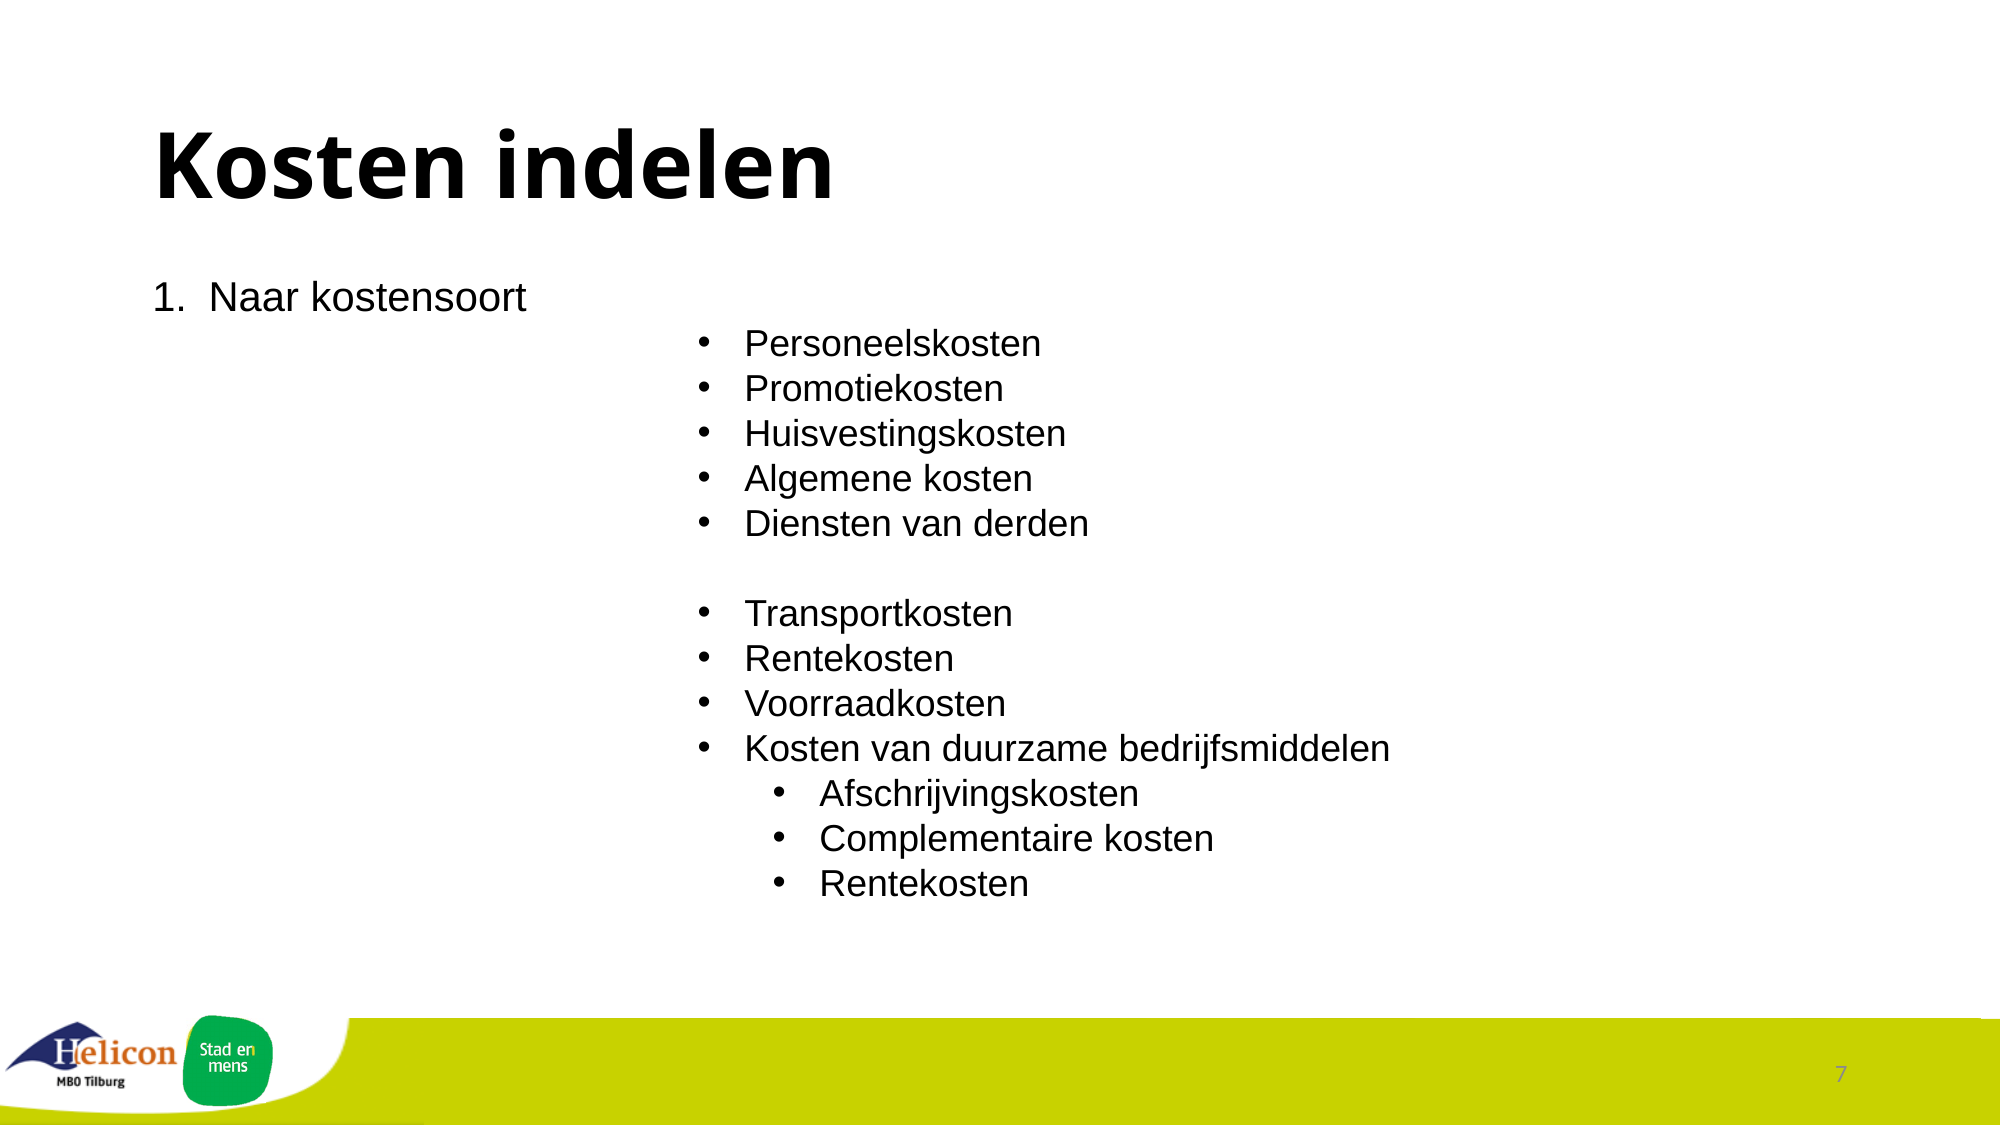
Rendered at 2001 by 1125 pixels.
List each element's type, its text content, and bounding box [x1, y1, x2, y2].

text_box Naar kostensoort [137, 262, 1139, 377]
title Kosten indelen [137, 59, 1863, 278]
picture [0, 1013, 424, 1125]
text_box Personeelskosten Promotiekosten Huisvestingskosten Algemene kosten Diensten van derden Transportkosten Rentekosten Voorraadkosten Kosten van duurzame bedrijfsmiddelen Afschrijvingskosten Complementaire kosten Rentekosten [682, 311, 1684, 1002]
slide_number 7 [1412, 1042, 1863, 1103]
